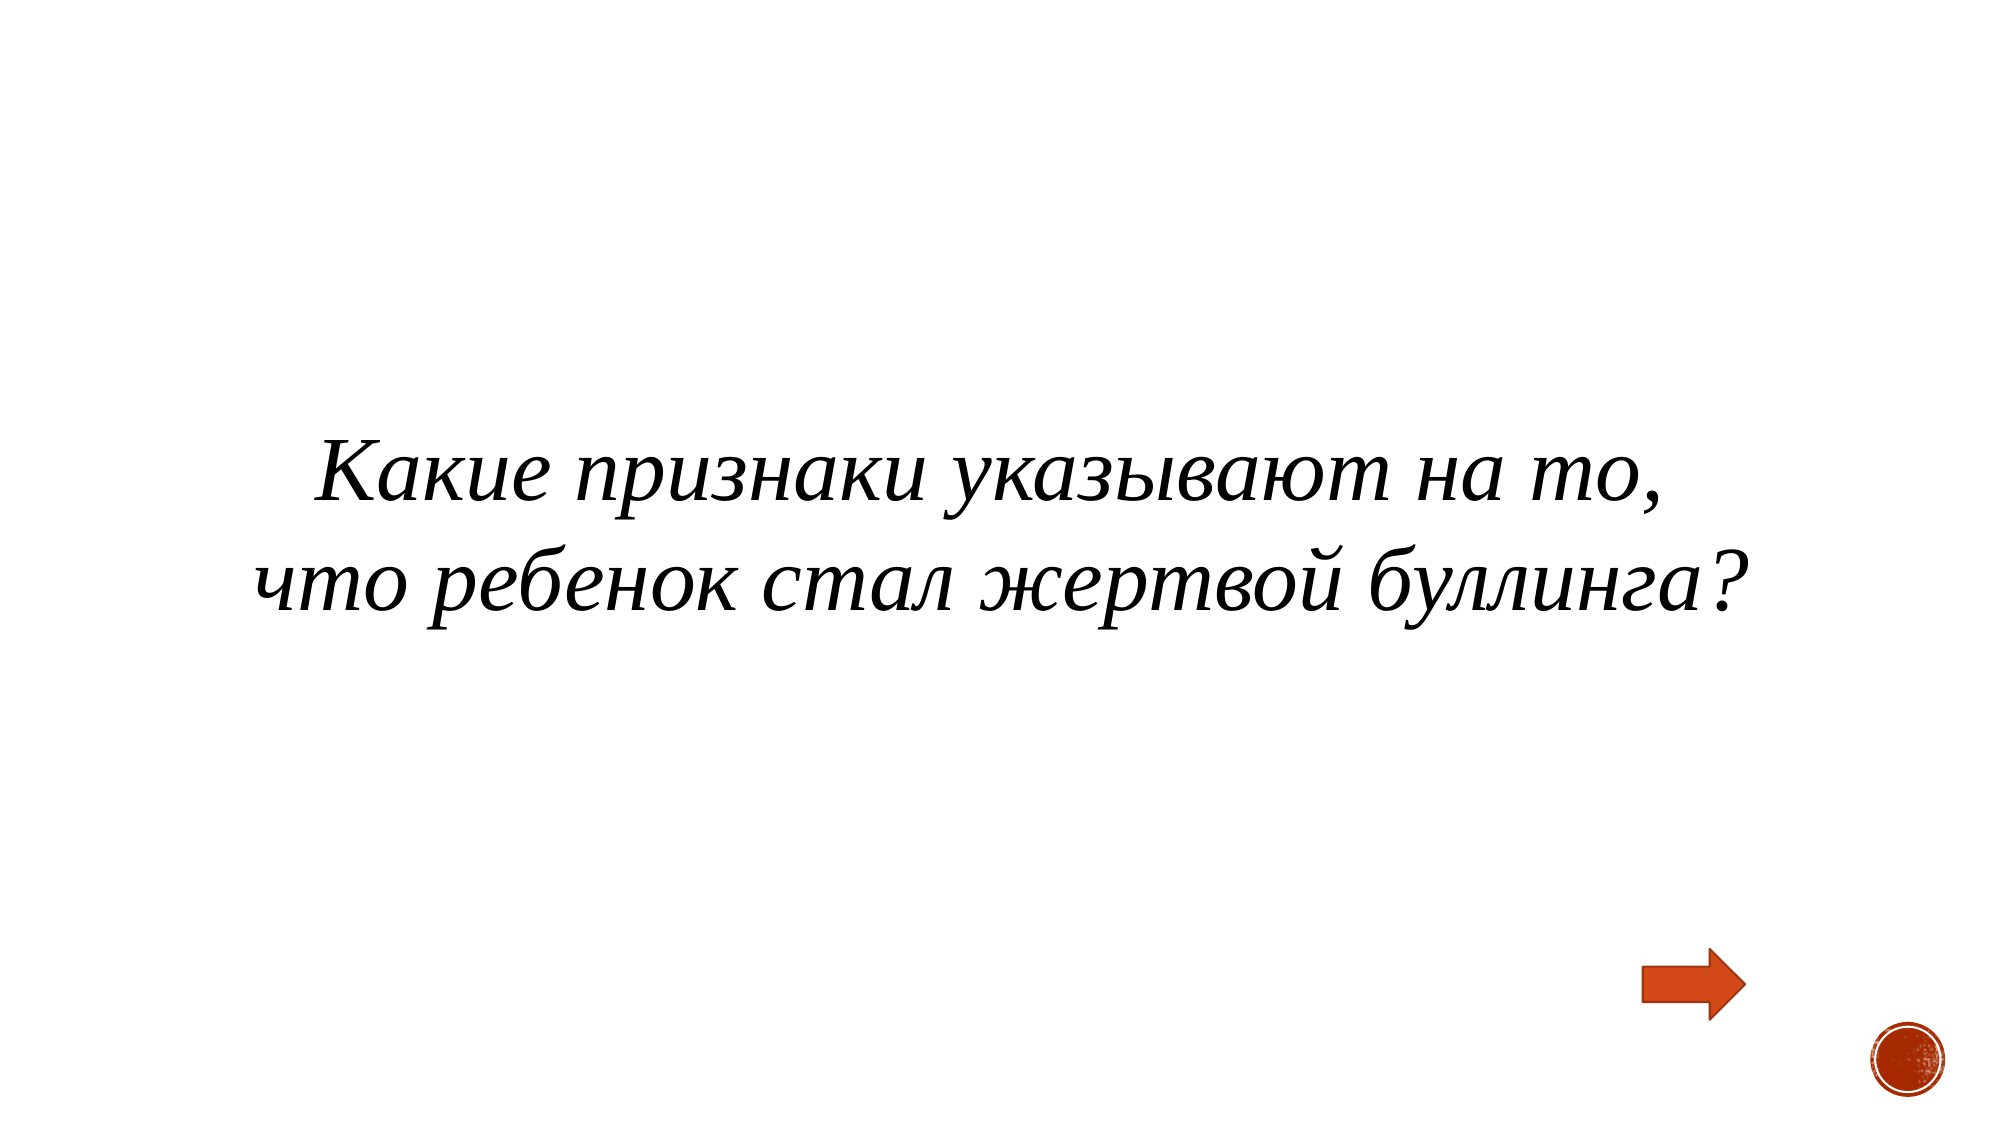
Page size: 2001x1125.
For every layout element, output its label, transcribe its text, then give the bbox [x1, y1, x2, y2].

text_box Какие признаки указывают на то, что ребенок стал жертвой буллинга? [238, 401, 1767, 637]
text_box [1641, 948, 1746, 1021]
